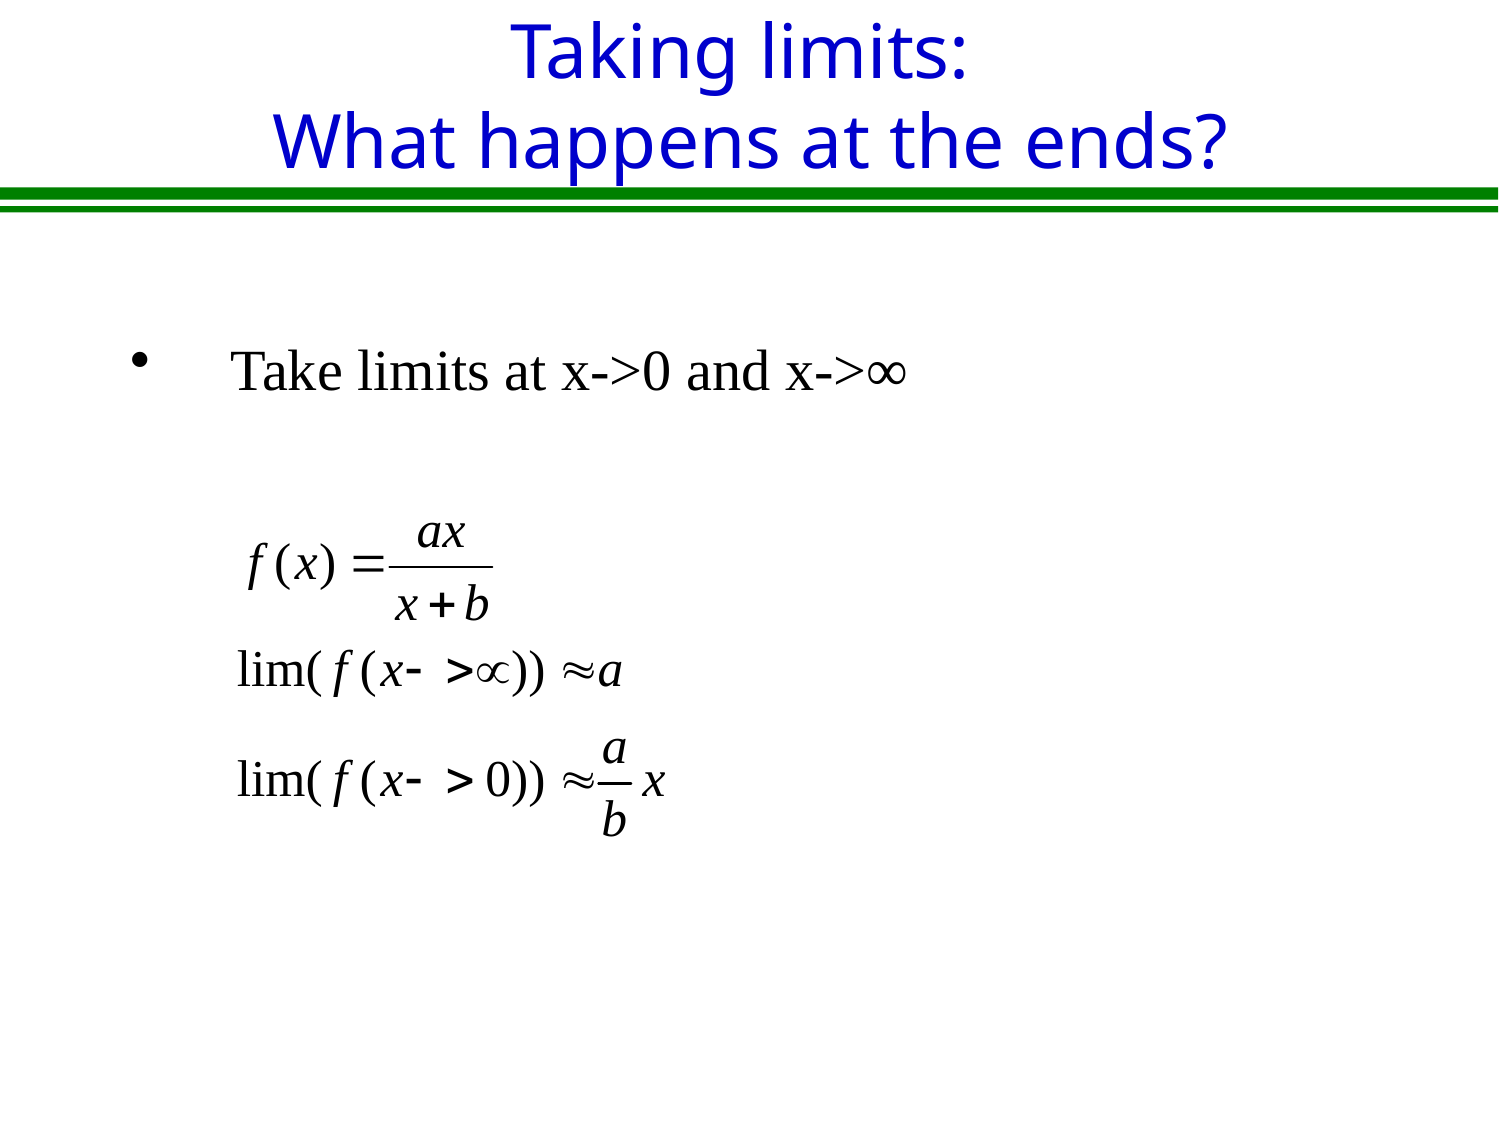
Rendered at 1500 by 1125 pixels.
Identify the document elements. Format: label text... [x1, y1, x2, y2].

title Taking limits: What happens at the ends? [112, 0, 1388, 188]
list Take limits at x->0 and x->∞ [116, 324, 1414, 1001]
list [229, 496, 674, 851]
